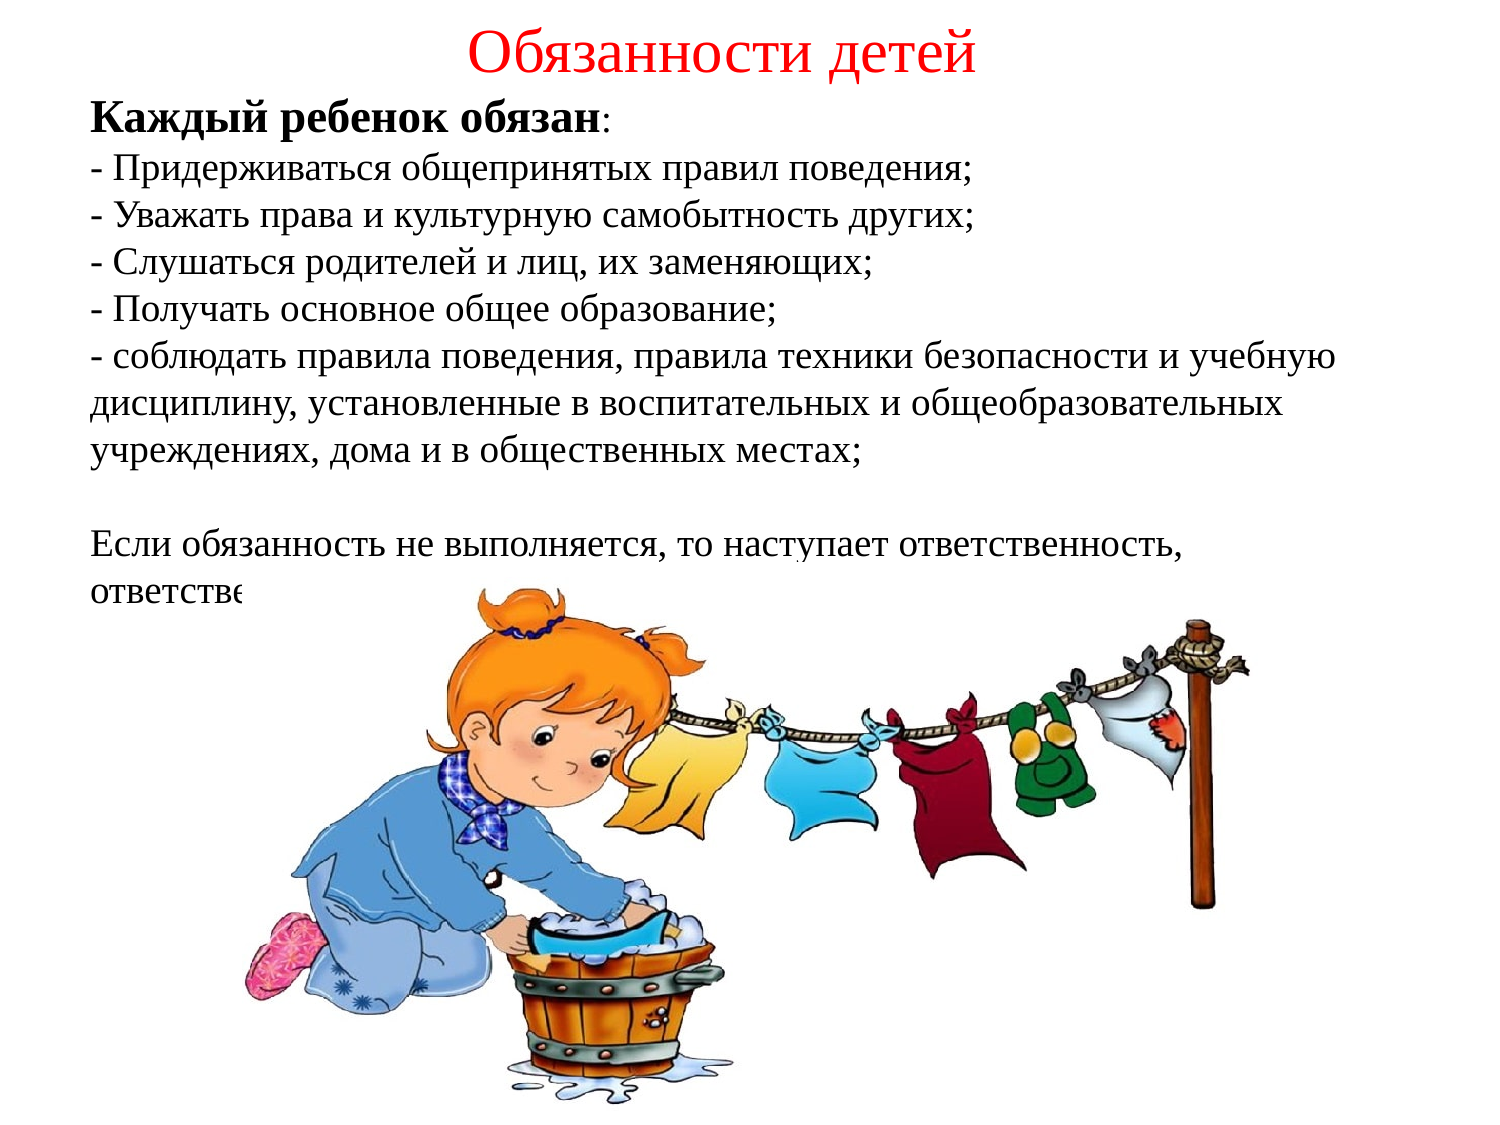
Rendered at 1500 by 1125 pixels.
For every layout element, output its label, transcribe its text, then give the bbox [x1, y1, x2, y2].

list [241, 562, 1282, 1125]
title Обязанности детей Каждый ребенок обязан: - Придерживаться общепринятых правил поведения; - Уважать права и культурную самобытность других; - Слушаться родителей и лиц, их заменяющих; - Получать основное общее образование; - соблюдать правила поведения, правила техники безопасности и учебную дисциплину, установленные в воспитательных и общеобразовательных учреждениях, дома и в общественных местах; Если обязанность не выполняется, то наступает ответственность, ответственность по закону. [74, 0, 1426, 622]
